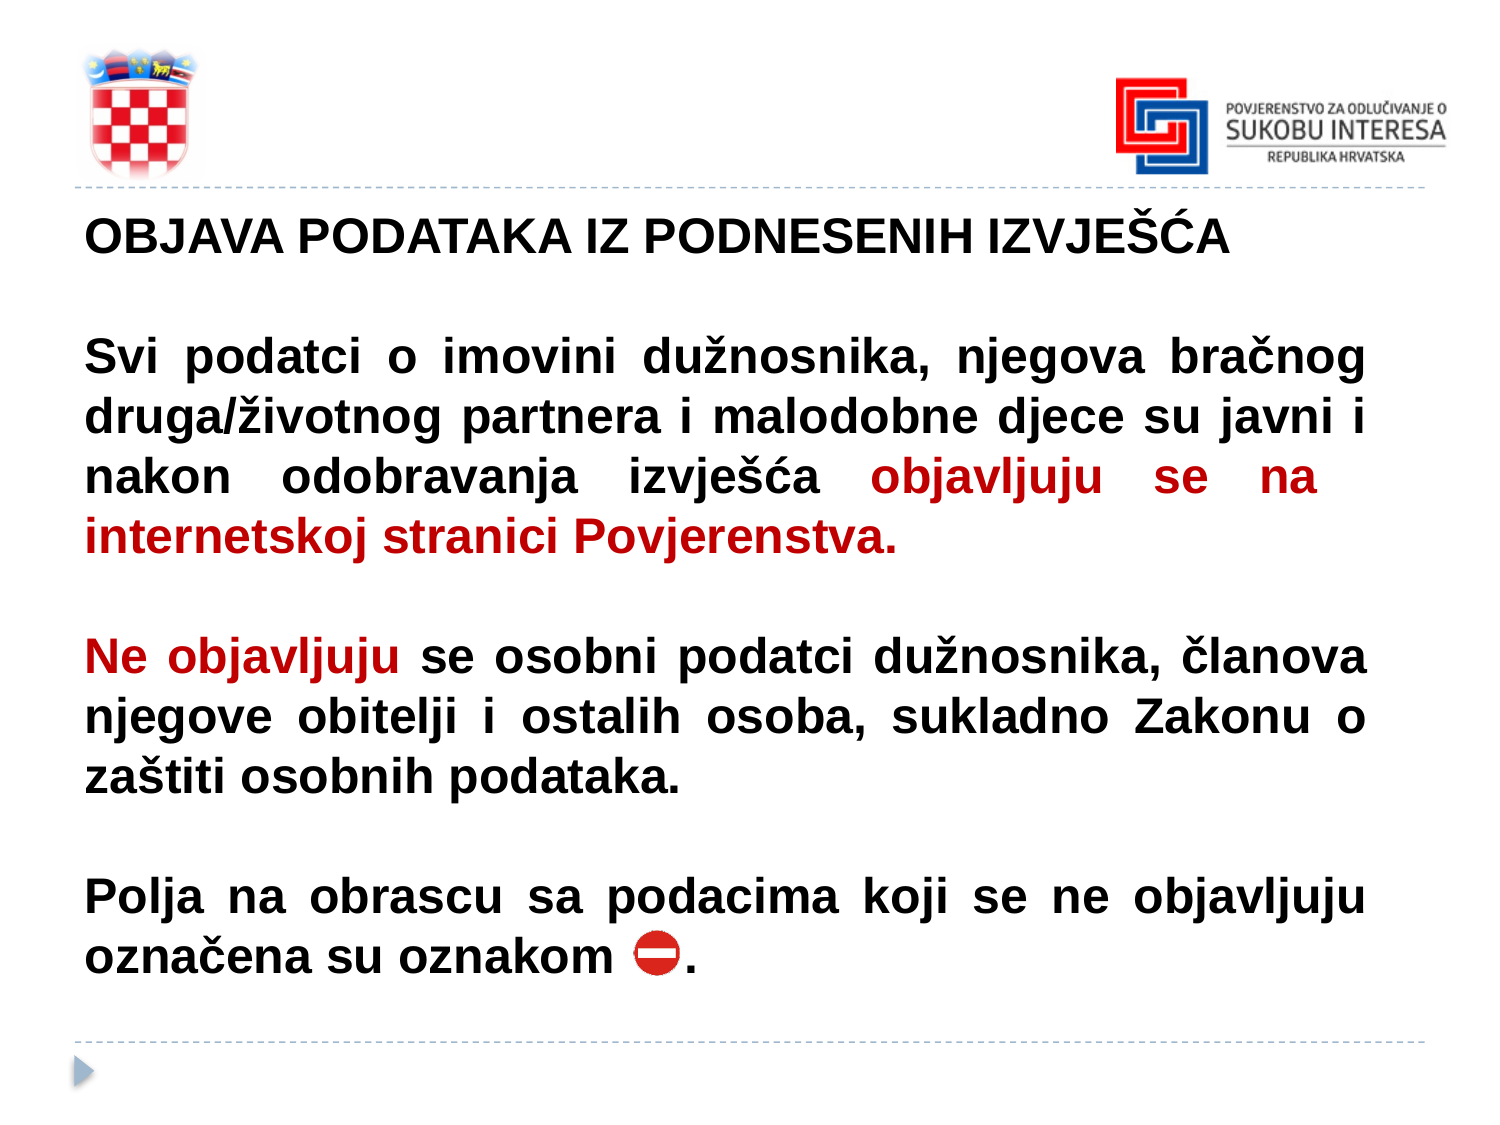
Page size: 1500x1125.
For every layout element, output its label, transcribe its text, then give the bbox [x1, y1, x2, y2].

text_box OBJAVA PODATAKA IZ PODNESENIH IZVJEŠĆA Svi podatci o imovini dužnosnika, njegova bračnog druga/životnog partnera i malodobne djece su javni i nakon odobravanja izvješća objavljuju se na internetskoj stranici Povjerenstva. Ne objavljuju se osobni podatci dužnosnika, članova njegove obitelji i ostalih osoba, sukladno Zakonu o zaštiti osobnih podataka. Polja na obrascu sa podacima koji se ne objavljuju označena su oznakom . [70, 196, 1383, 991]
picture [1115, 66, 1451, 185]
picture [633, 929, 680, 977]
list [75, 42, 208, 185]
title [149, 30, 1500, 194]
